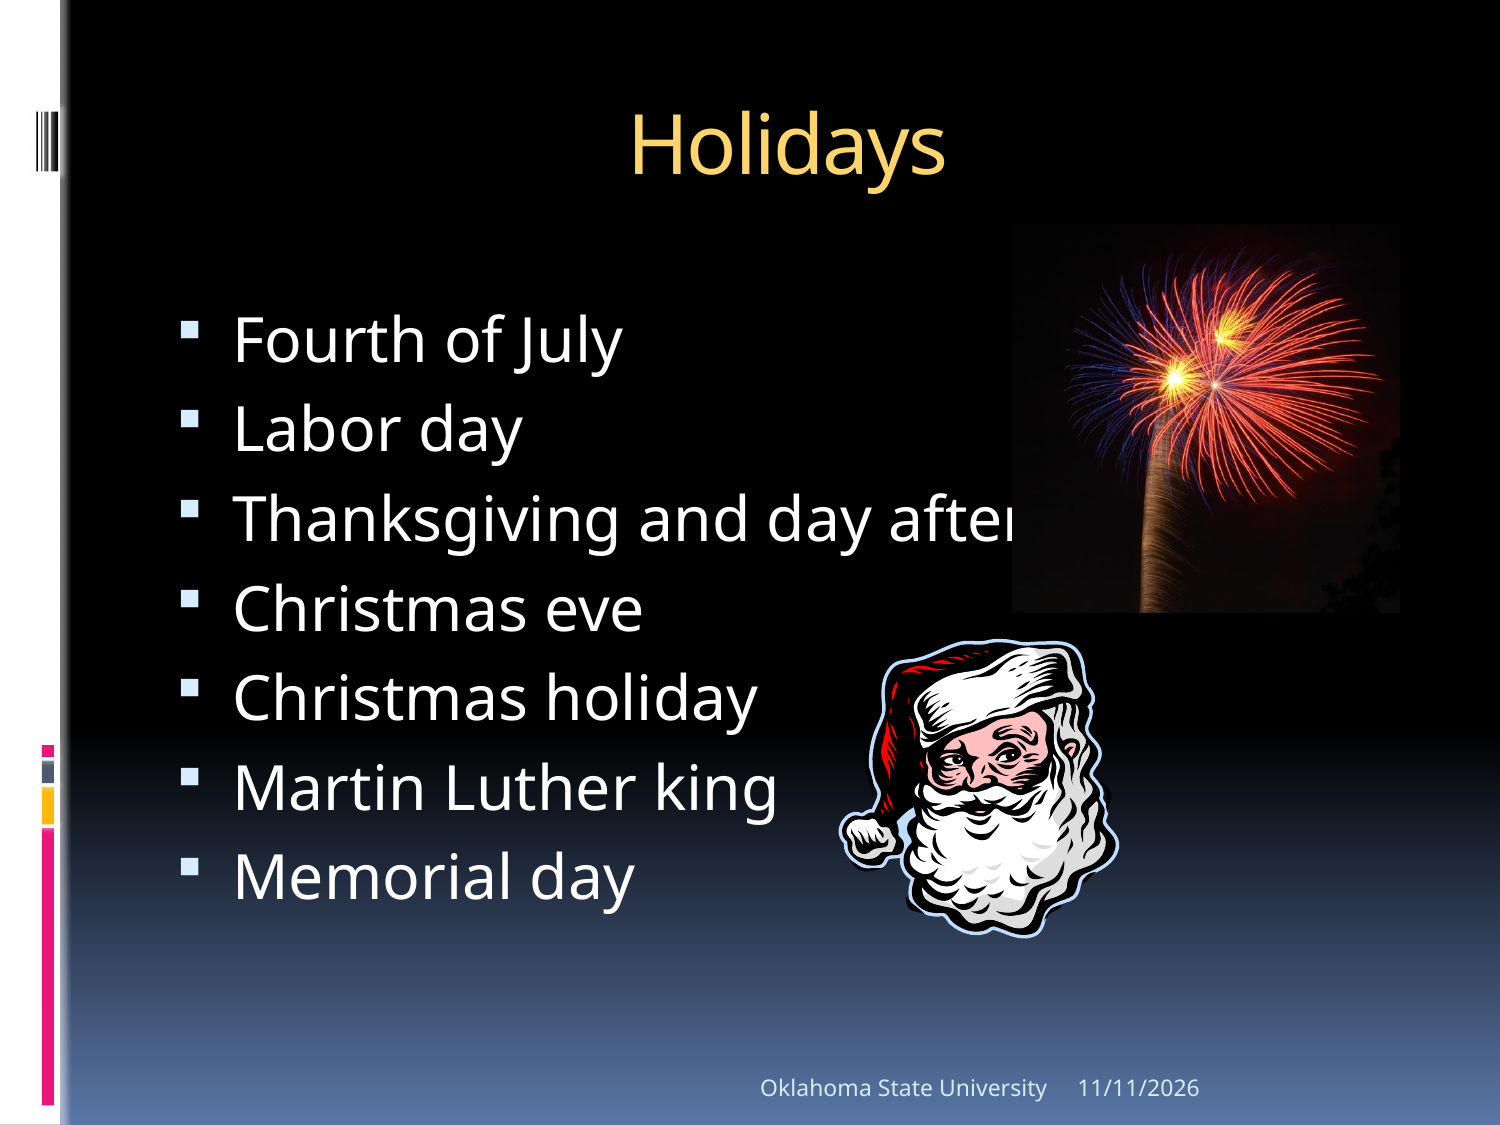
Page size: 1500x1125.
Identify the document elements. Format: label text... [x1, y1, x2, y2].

footer Oklahoma State University [150, 1052, 1063, 1113]
list Fourth of July Labor day Thanksgiving and day after Christmas eve Christmas holiday Martin Luther king Memorial day [150, 292, 1425, 1043]
picture [1011, 224, 1401, 613]
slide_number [1063, 1052, 1413, 1113]
picture [836, 636, 1121, 942]
title Holidays [150, 83, 1425, 234]
